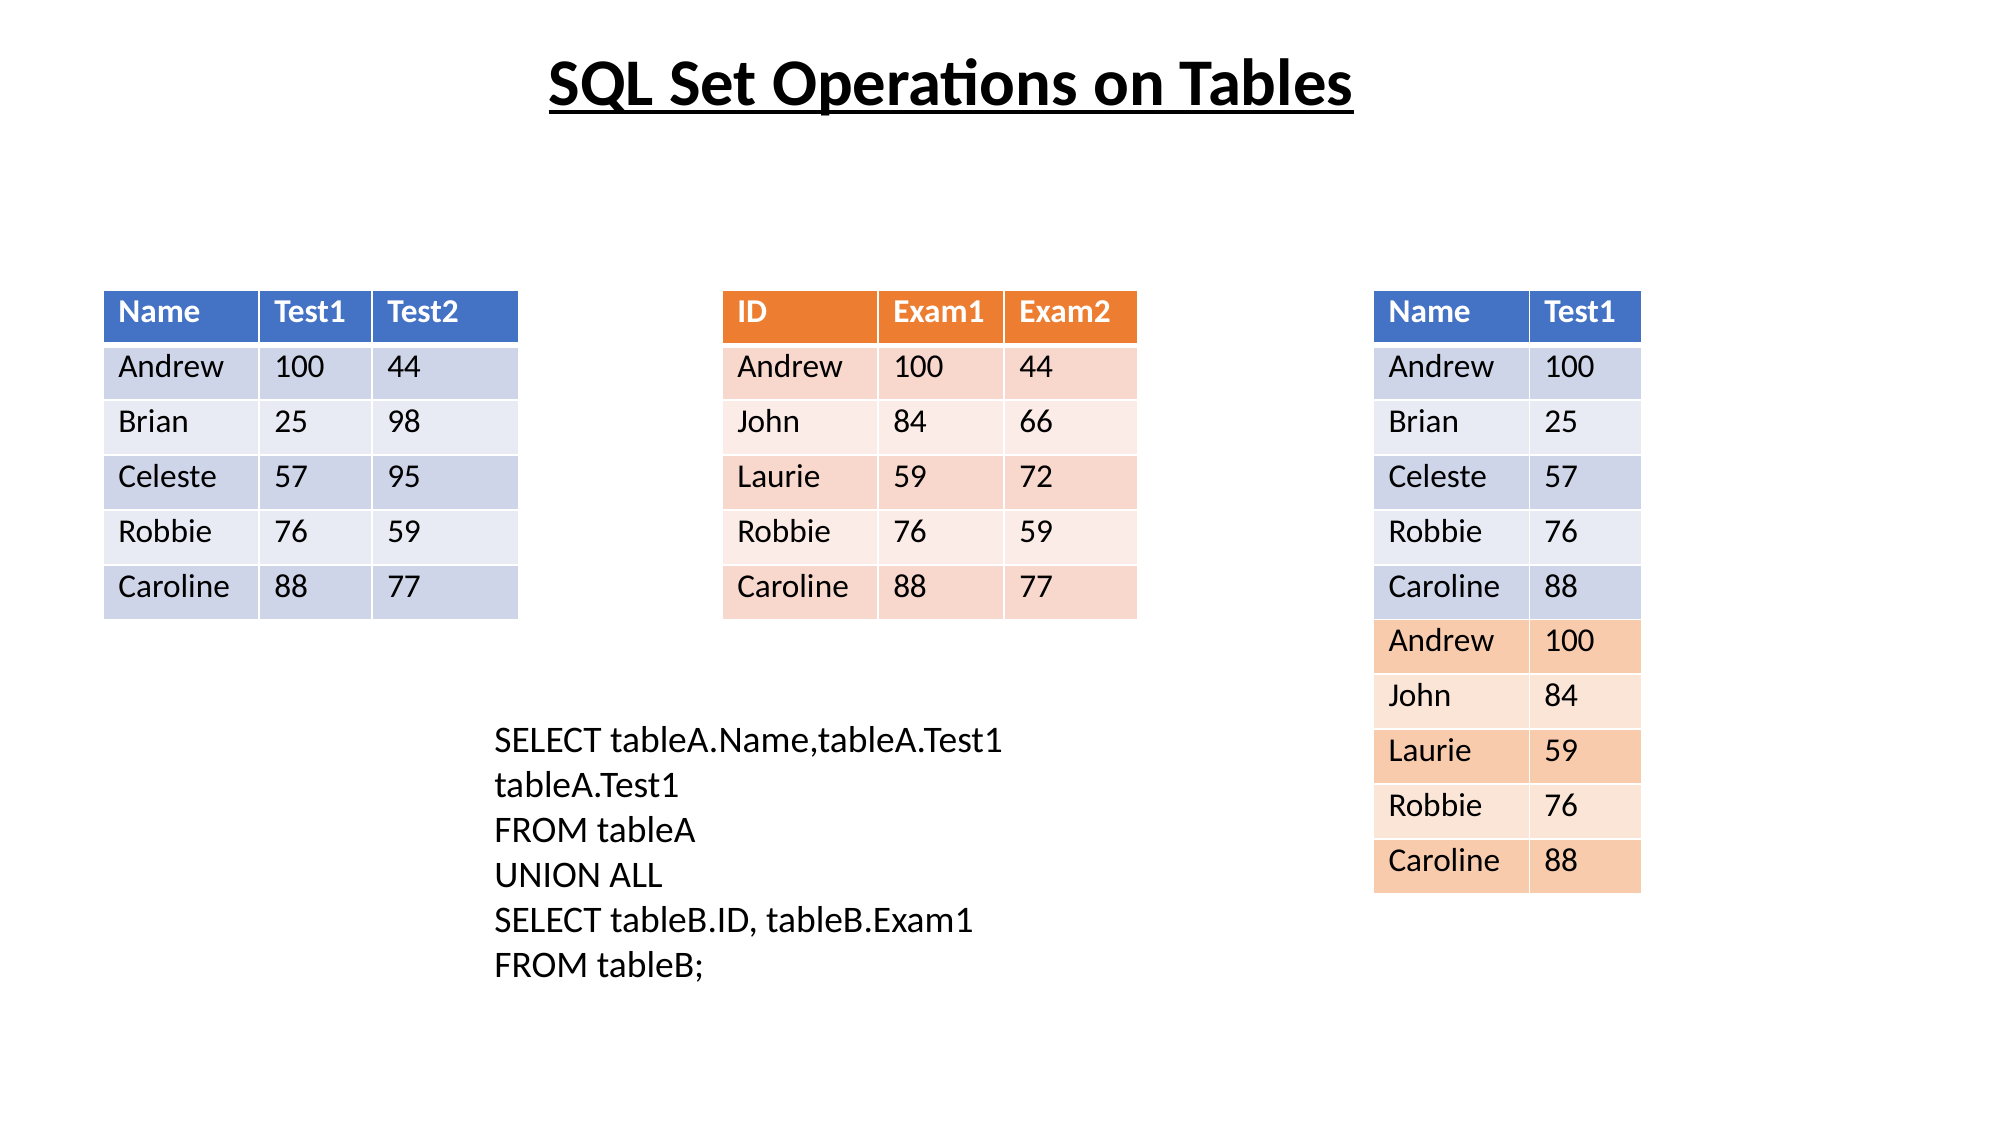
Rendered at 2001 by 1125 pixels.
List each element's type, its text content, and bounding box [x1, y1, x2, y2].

table_cell Caroline [1374, 566, 1529, 619]
table_cell 84 [1530, 675, 1641, 728]
table_cell 76 [260, 511, 371, 564]
table_cell Caroline [723, 566, 877, 619]
table_header ID [723, 291, 877, 343]
table_cell Caroline [1374, 840, 1529, 893]
table_header Test2 [373, 291, 518, 342]
table_cell Andrew [1374, 348, 1529, 399]
table_cell 59 [1530, 730, 1641, 783]
table_cell Robbie [1374, 511, 1529, 564]
table_cell 76 [1530, 511, 1641, 564]
table_cell 57 [260, 456, 371, 509]
table_cell 88 [260, 566, 371, 619]
table_cell 100 [879, 348, 1003, 399]
table_cell 88 [1530, 840, 1641, 893]
table_cell Brian [1374, 401, 1529, 454]
table_cell 100 [1530, 620, 1641, 673]
table_cell 100 [260, 348, 371, 399]
table_cell 100 [1530, 348, 1641, 399]
table_header Test1 [1530, 291, 1641, 342]
table_cell 76 [1530, 785, 1641, 838]
table_cell Andrew [104, 348, 258, 399]
table_cell 72 [1005, 456, 1137, 509]
table_cell 44 [1005, 348, 1137, 399]
table_cell 59 [373, 511, 518, 564]
table_cell Robbie [104, 511, 258, 564]
table_cell Andrew [1374, 620, 1529, 673]
table_cell 59 [1005, 511, 1137, 564]
table_cell 88 [1530, 566, 1641, 619]
table_cell Celeste [104, 456, 258, 509]
table_cell 98 [373, 401, 518, 454]
table_cell Celeste [1374, 456, 1529, 509]
table_header Exam1 [879, 291, 1003, 343]
table_header Exam2 [1005, 291, 1137, 343]
table_cell Laurie [1374, 730, 1529, 783]
table_header Test1 [260, 291, 371, 342]
table_header Name [1374, 291, 1529, 342]
table_cell 66 [1005, 401, 1137, 454]
table_cell 57 [1530, 456, 1641, 509]
table_cell 44 [373, 348, 518, 399]
table_cell 84 [879, 401, 1003, 454]
table_header Name [104, 291, 258, 342]
table_cell Brian [104, 401, 258, 454]
table_cell 77 [1005, 566, 1137, 619]
table_cell Laurie [723, 456, 877, 509]
table_cell Robbie [723, 511, 877, 564]
table_cell 25 [1530, 401, 1641, 454]
table_cell Caroline [104, 566, 258, 619]
table_cell 25 [260, 401, 371, 454]
table_cell Andrew [723, 348, 877, 399]
table_cell Robbie [1374, 785, 1529, 838]
text_box SELECT tableA.Name,tableA.Test1 tableA.Test1 FROM tableA UNION ALL SELECT tableB.ID, tableB.Exam1 FROM tableB; [479, 707, 1057, 993]
table_cell 95 [373, 456, 518, 509]
table_cell John [723, 401, 877, 454]
table_cell 59 [879, 456, 1003, 509]
table_cell 77 [373, 566, 518, 619]
text_box SQL Set Operations on Tables [533, 31, 1369, 126]
table_cell 76 [879, 511, 1003, 564]
table_cell John [1374, 675, 1529, 728]
table_cell 88 [879, 566, 1003, 619]
